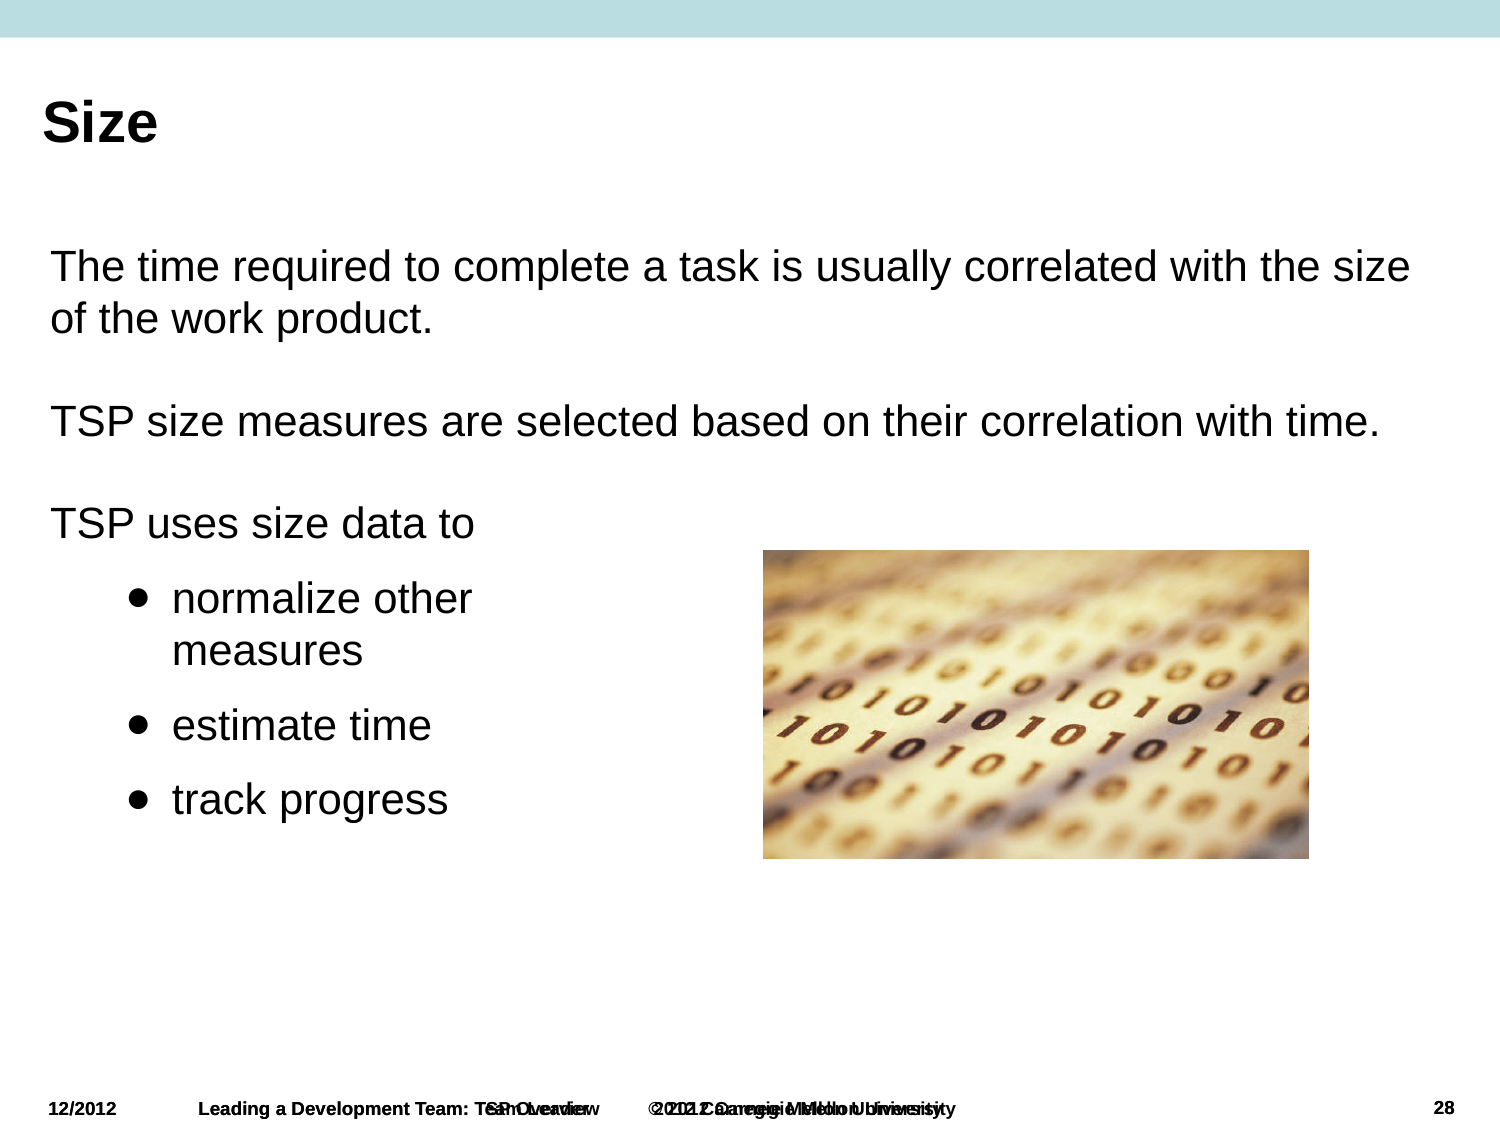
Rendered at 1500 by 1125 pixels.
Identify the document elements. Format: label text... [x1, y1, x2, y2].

picture [763, 550, 1309, 859]
title Size [42, 97, 1438, 154]
list The time required to complete a task is usually correlated with the size of the work product. TSP size measures are selected based on their correlation with time. TSP uses size data to normalize other measures estimate time track progress [50, 237, 1437, 1000]
